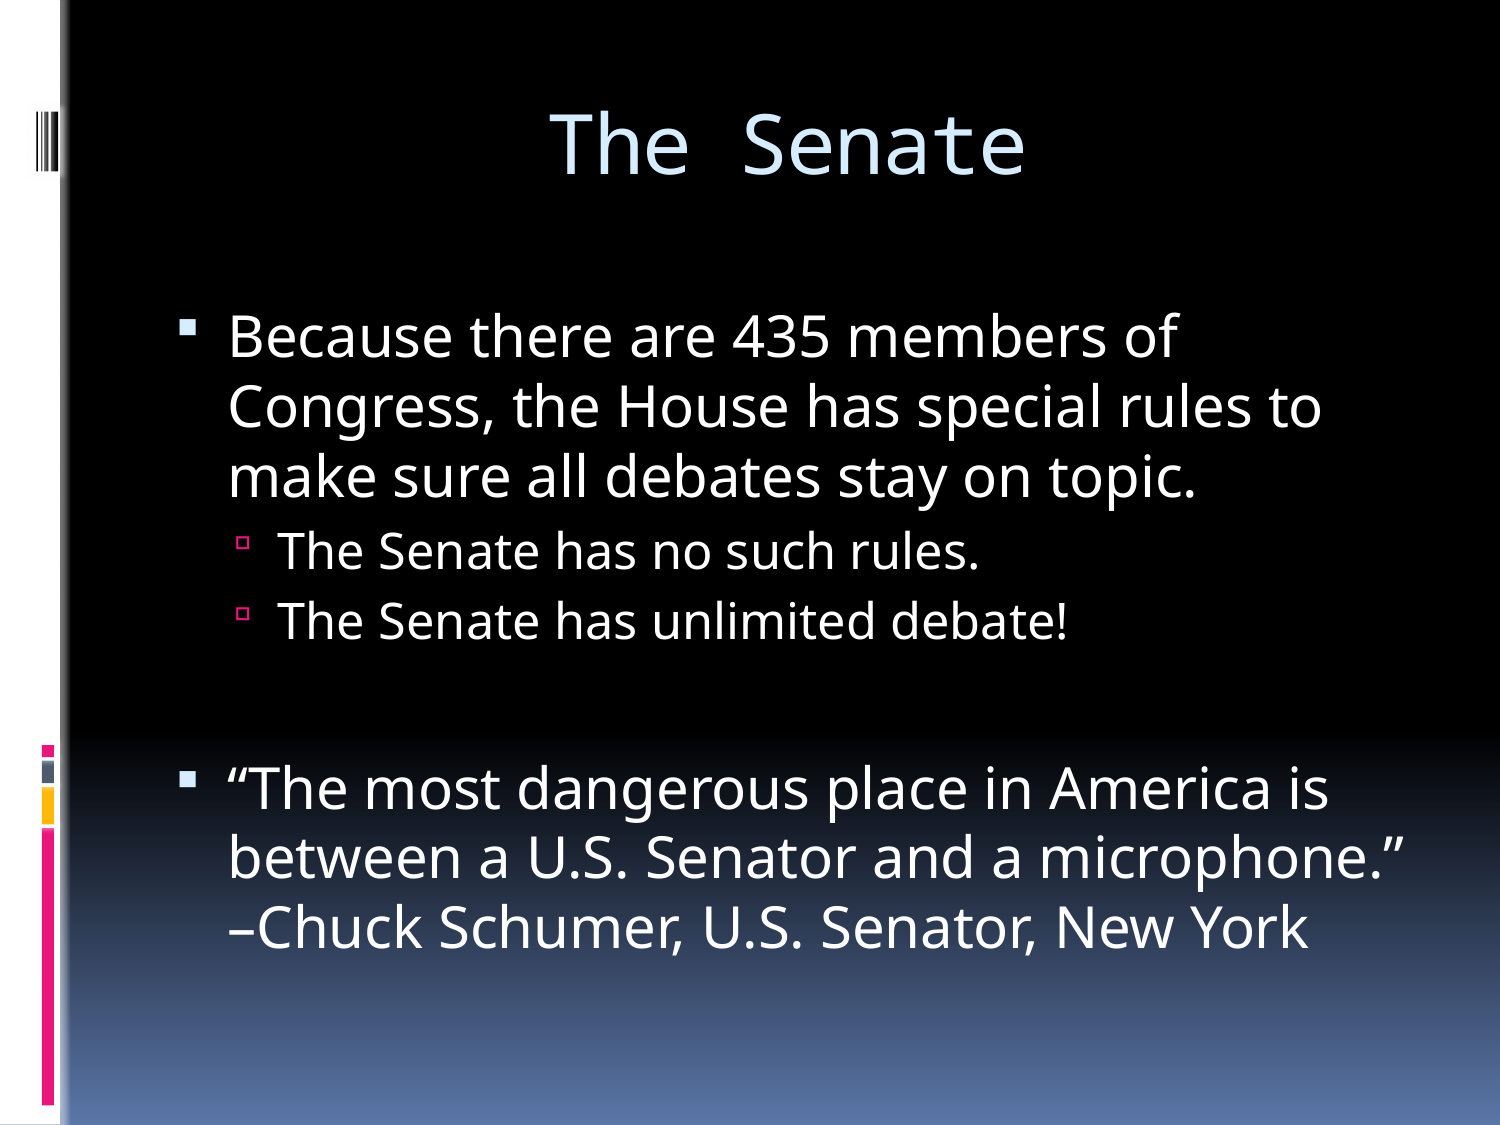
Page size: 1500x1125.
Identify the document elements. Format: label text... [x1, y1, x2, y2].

title The Senate [150, 83, 1425, 234]
list Because there are 435 members of Congress, the House has special rules to make sure all debates stay on topic. The Senate has no such rules. The Senate has unlimited debate! “The most dangerous place in America is between a U.S. Senator and a microphone.” –Chuck Schumer, U.S. Senator, New York [150, 292, 1425, 1043]
